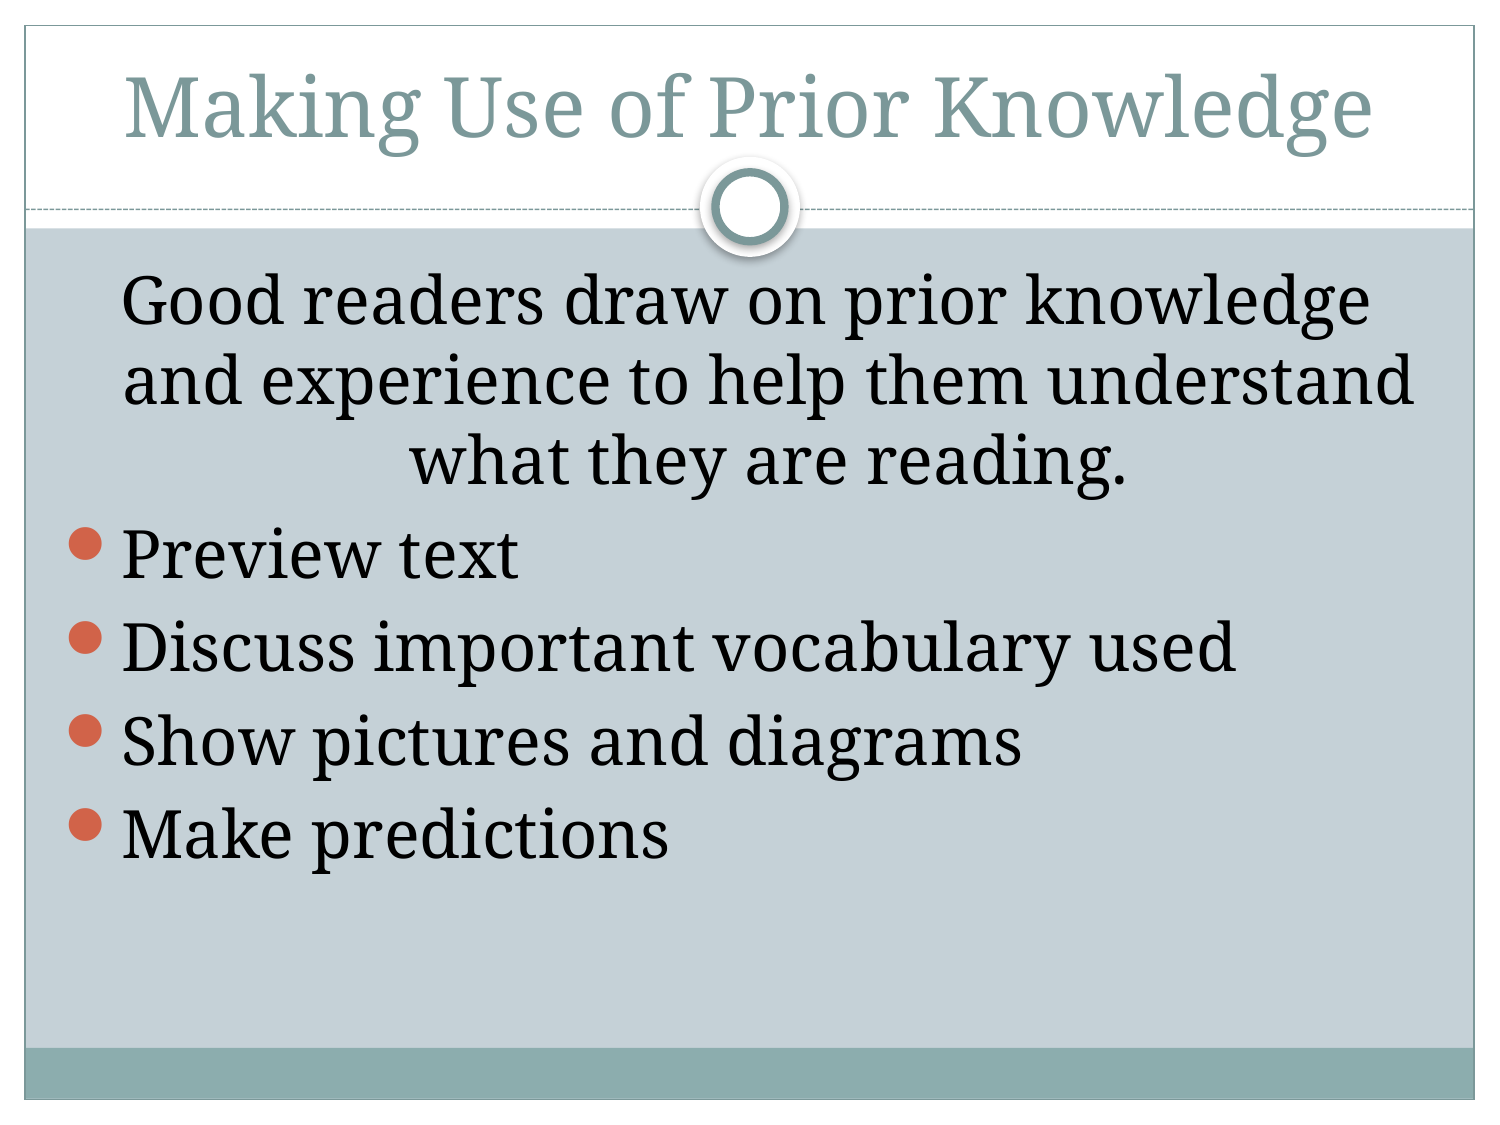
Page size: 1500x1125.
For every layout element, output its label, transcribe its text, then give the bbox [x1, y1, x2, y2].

list Good readers draw on prior knowledge and experience to help them understand what they are reading. Preview text Discuss important vocabulary used Show pictures and diagrams Make predictions [49, 250, 1445, 1001]
title Making Use of Prior Knowledge [49, 37, 1450, 162]
